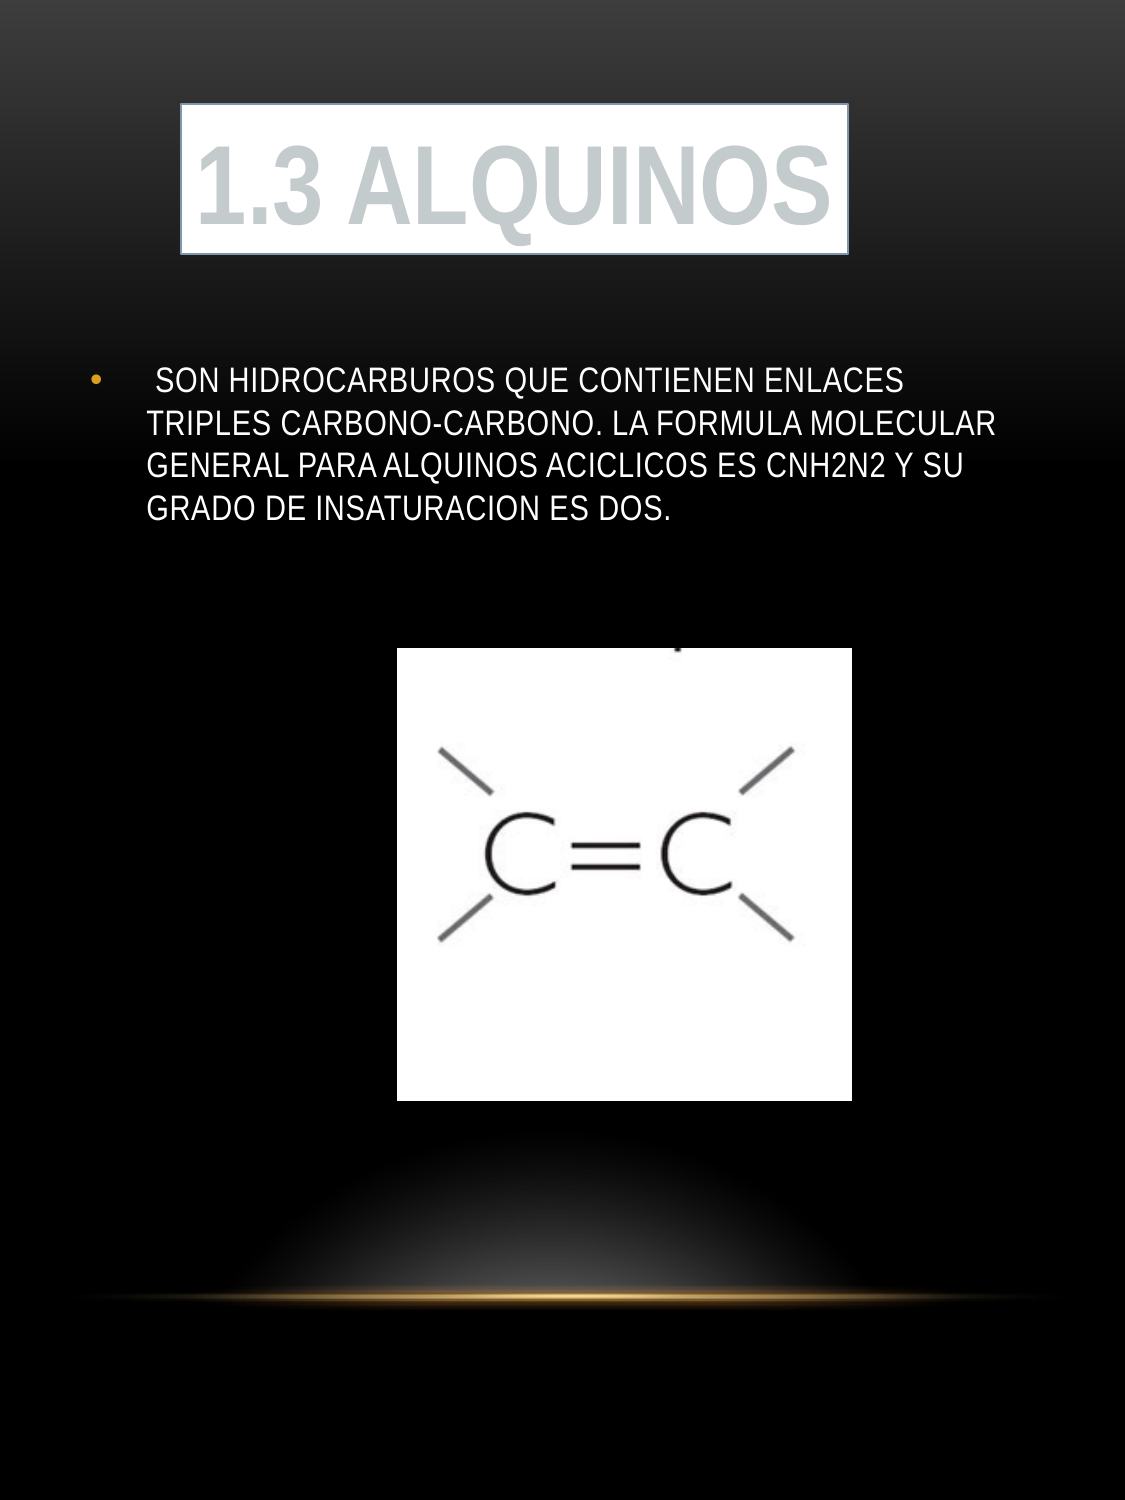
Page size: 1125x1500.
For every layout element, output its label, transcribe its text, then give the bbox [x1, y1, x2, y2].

text_box 1.3 ALQUINOS [180, 103, 849, 255]
picture [0, 0, 1125, 1500]
list SON HIDROCARBUROS QUE CONTIENEN ENLACES TRIPLES CARBONO-CARBONO. LA FORMULA MOLECULAR GENERAL PARA ALQUINOS ACICLICOS ES CNH2N2 Y SU GRADO DE INSATURACION ES DOS. [75, 350, 1050, 1250]
